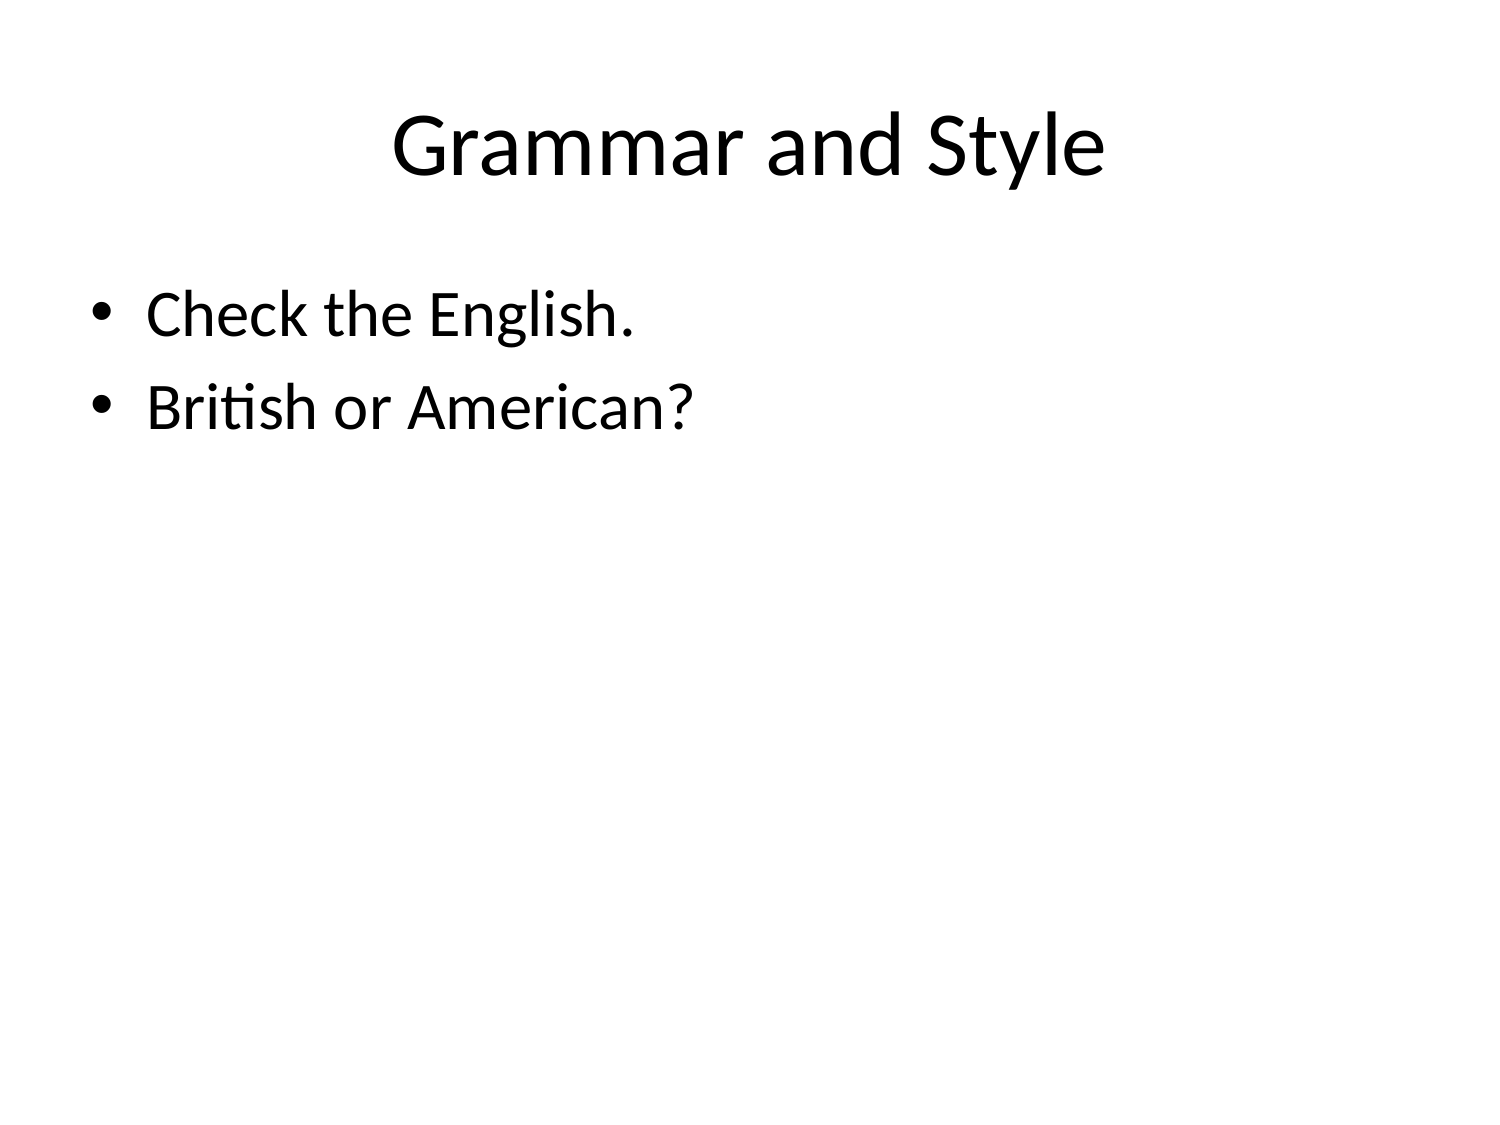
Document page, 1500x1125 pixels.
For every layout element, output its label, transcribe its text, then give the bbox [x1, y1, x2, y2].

list Check the English. British or American? [75, 262, 1425, 1005]
title Grammar and Style [75, 45, 1425, 233]
